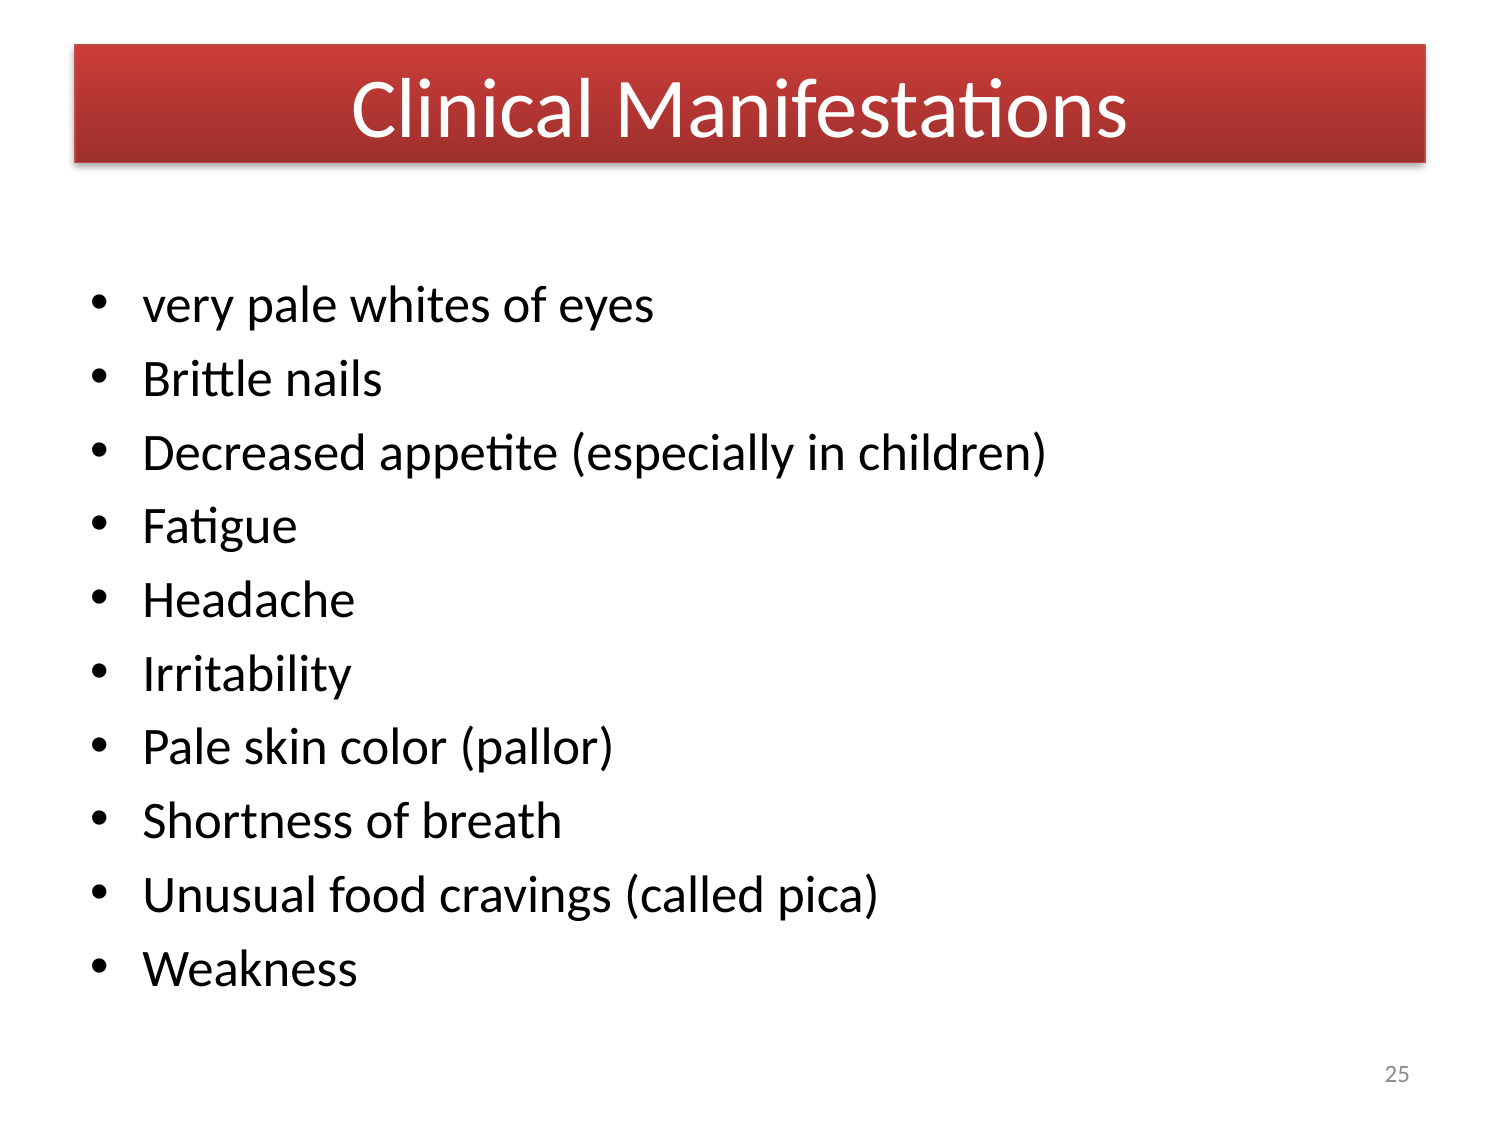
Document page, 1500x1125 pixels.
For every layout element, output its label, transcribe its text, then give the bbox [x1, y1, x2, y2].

title Clinical Manifestations [74, 44, 1426, 163]
list very pale whites of eyes Brittle nails Decreased appetite (especially in children) Fatigue Headache Irritability Pale skin color (pallor) Shortness of breath Unusual food cravings (called pica) Weakness [75, 262, 1425, 1005]
slide_number 25 [1074, 1042, 1425, 1103]
